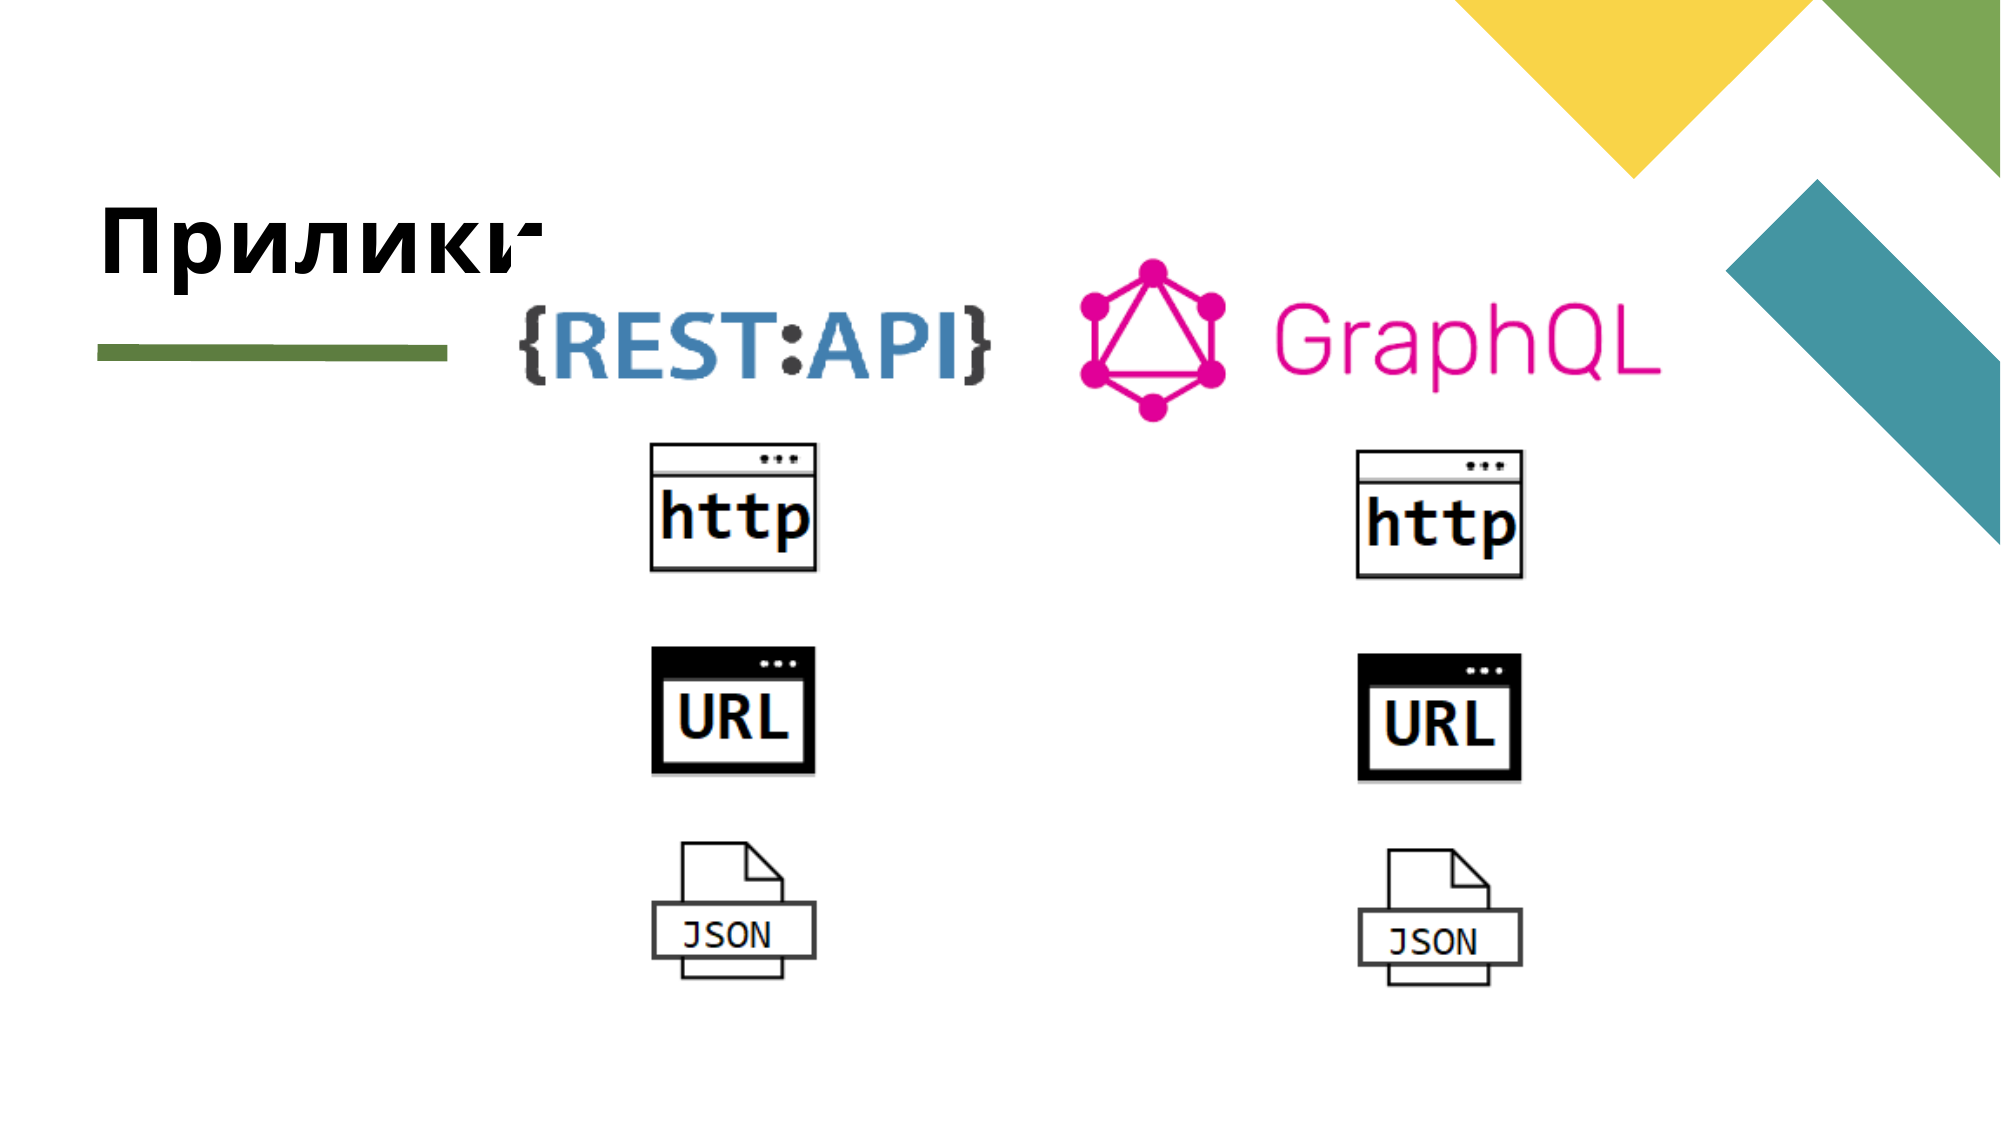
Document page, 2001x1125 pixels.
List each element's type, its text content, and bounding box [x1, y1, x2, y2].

picture [511, 236, 1666, 1050]
title Прилики [97, 32, 1898, 291]
